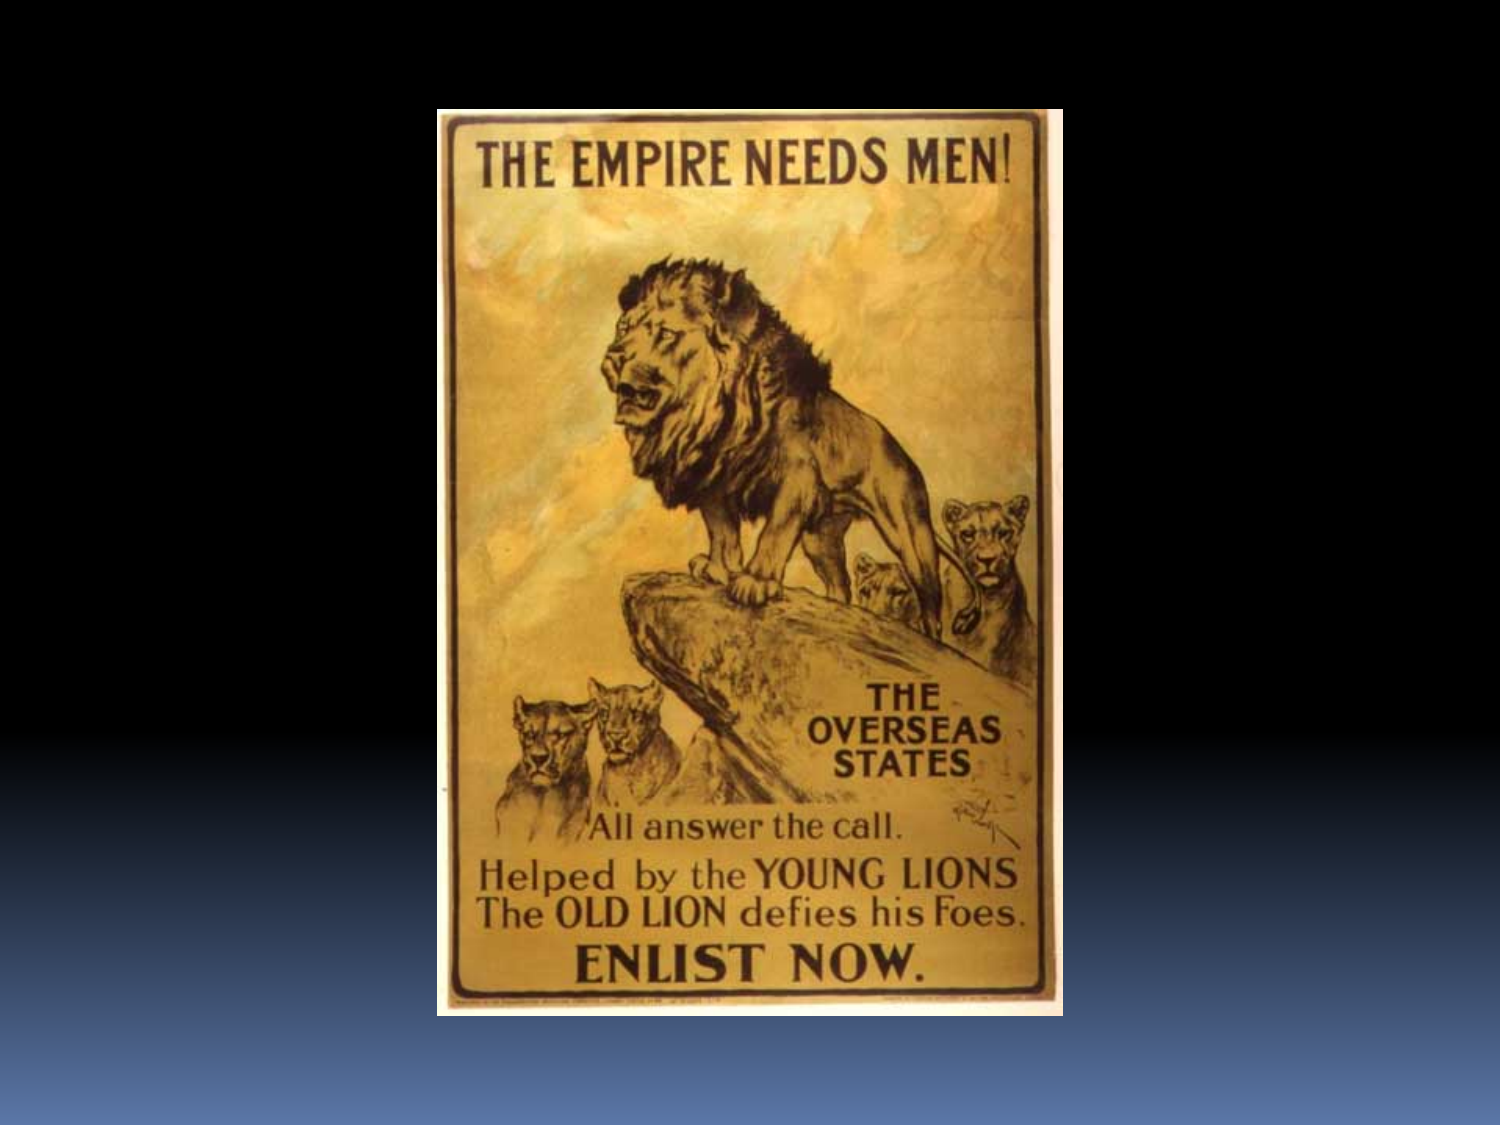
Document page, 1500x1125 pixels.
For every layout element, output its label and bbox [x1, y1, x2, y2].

picture [437, 109, 1063, 1016]
